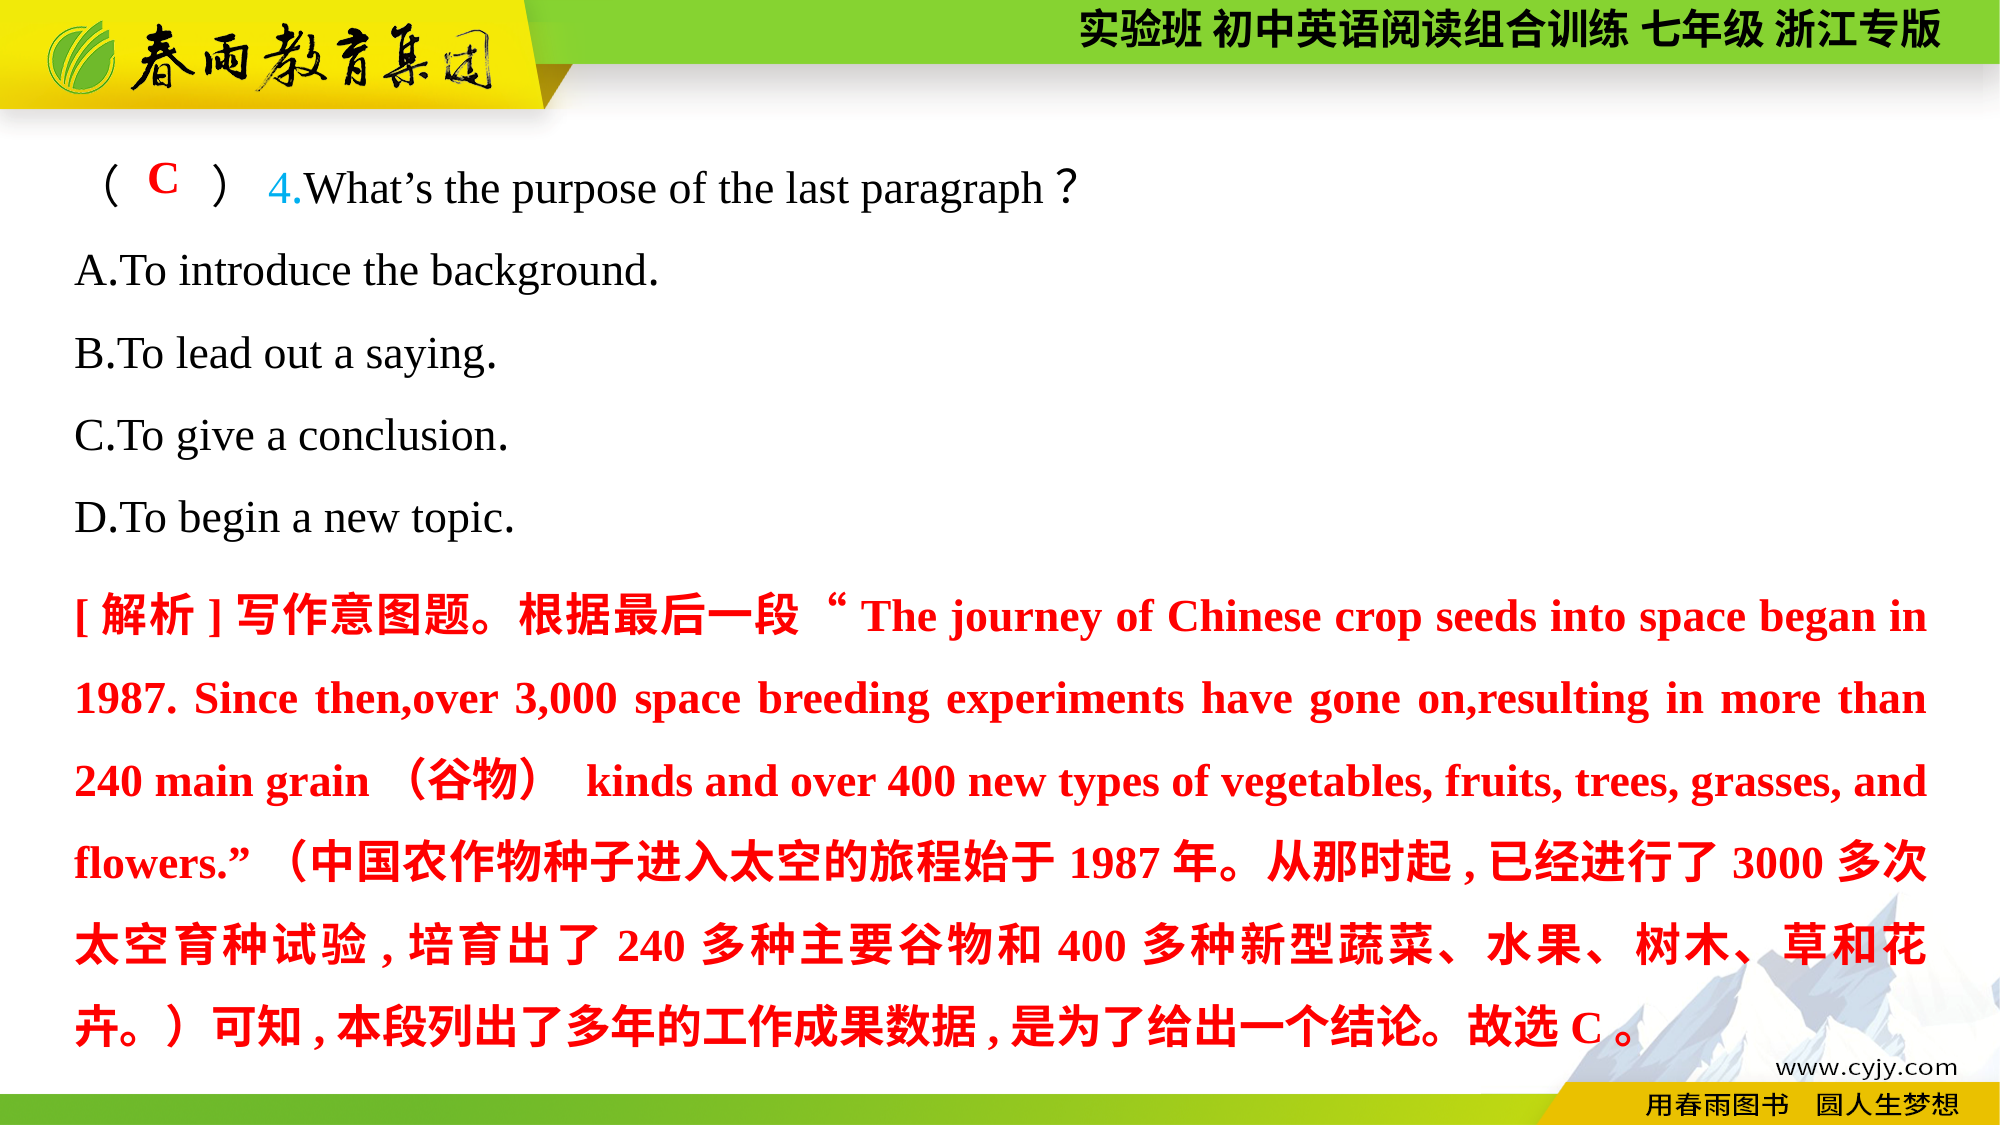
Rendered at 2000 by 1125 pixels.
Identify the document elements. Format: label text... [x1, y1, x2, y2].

list （ ）4.What’s the purpose of the last paragraph？ A.To introduce the background. B.To lead out a saying. C.To give a conclusion. D.To begin a new topic. [59, 122, 1944, 544]
text_box C [132, 140, 196, 210]
text_box [解析]写作意图题。根据最后一段“The journey of Chinese crop seeds into space began in 1987. Since then,over 3,000 space breeding experiments have gone on,resulting in more than 240 main grain（谷物） kinds and over 400 new types of vegetables, fruits, trees, grasses, and flowers.”（中国农作物种子进入太空的旅程始于1987年。从那时起,已经进行了3000多次太空育种试验,培育出了240多种主要谷物和400多种新型蔬菜、水果、树木、草和花卉。）可知,本段列出了多年的工作成果数据,是为了给出一个结论。故选C。 [59, 550, 1944, 1061]
picture [0, 0, 2000, 1125]
